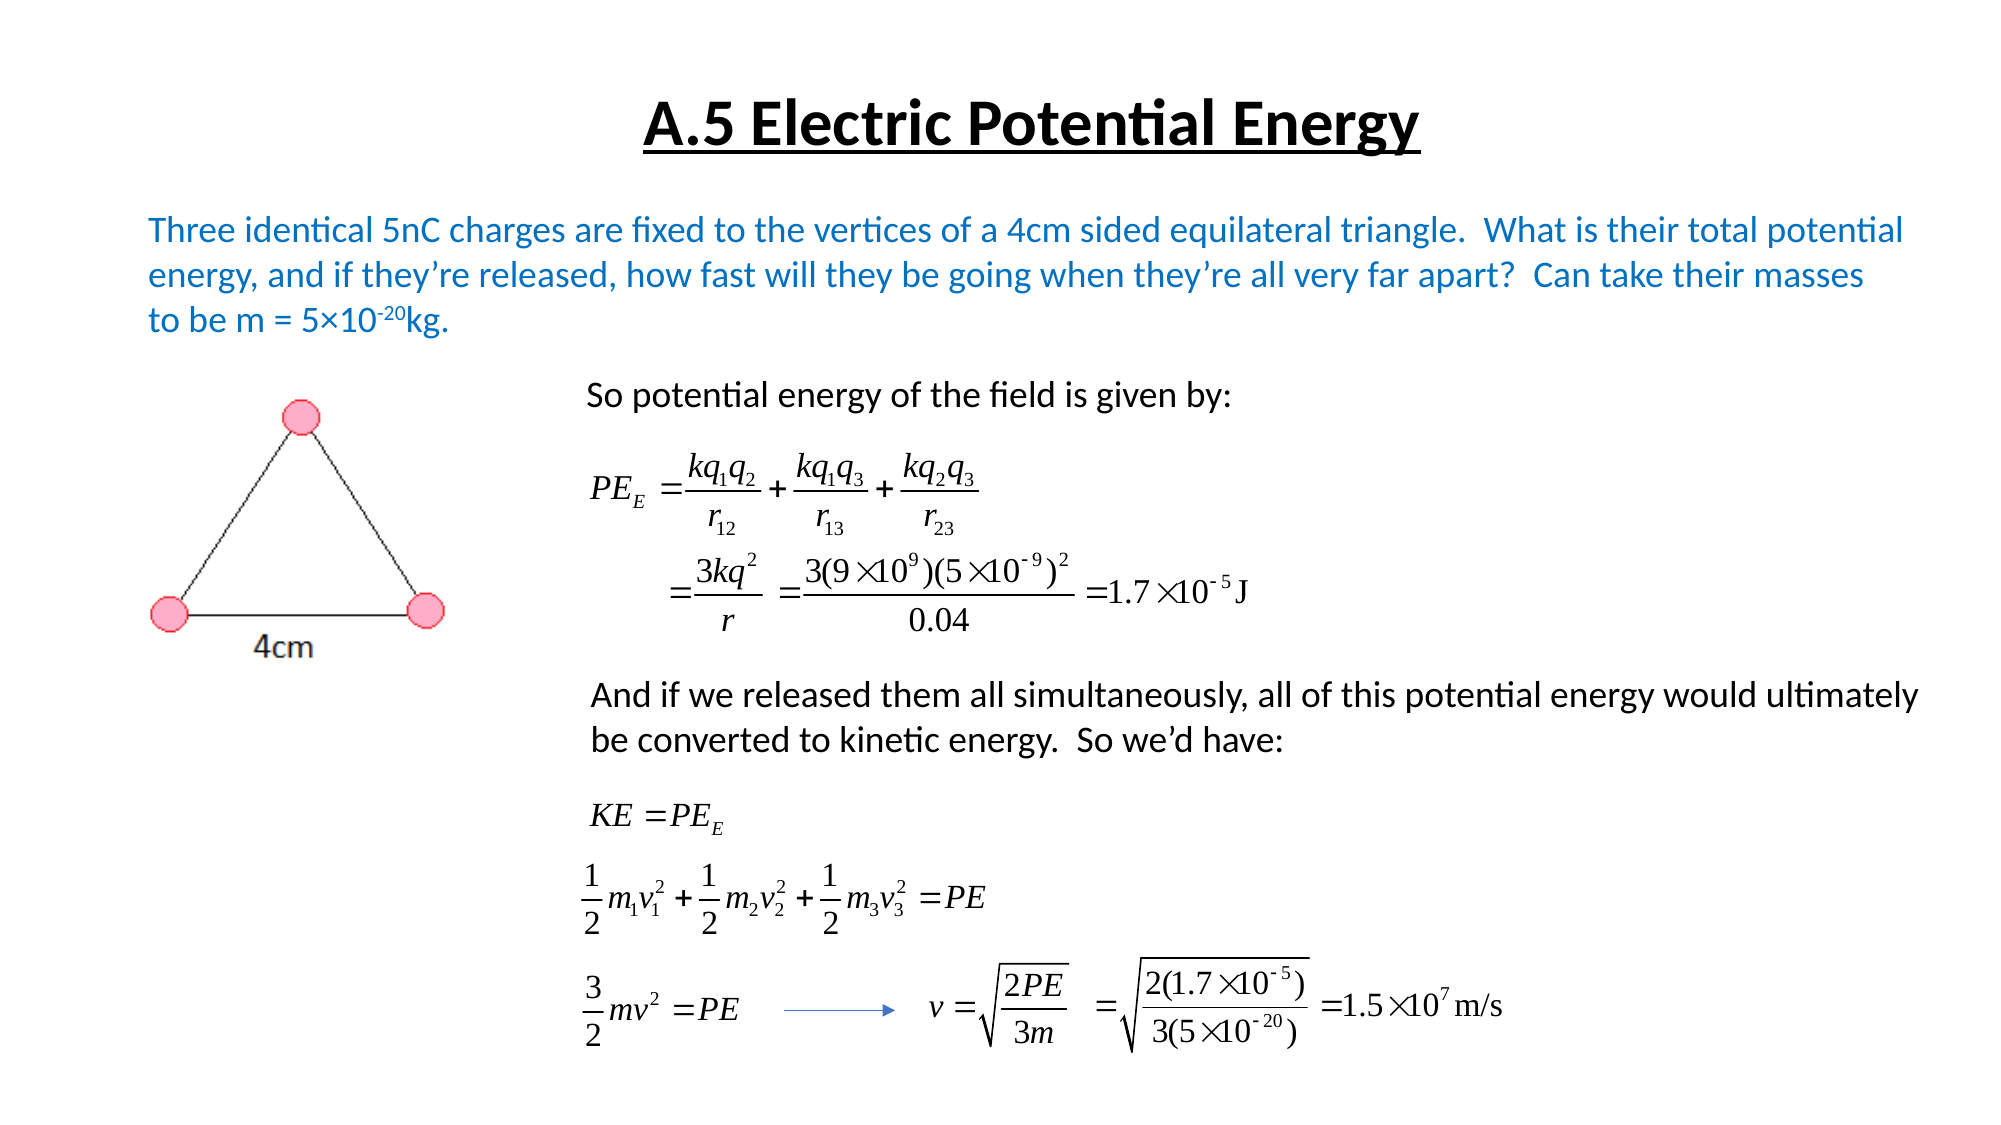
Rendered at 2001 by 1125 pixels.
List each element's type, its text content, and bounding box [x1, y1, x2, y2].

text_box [661, 542, 770, 639]
text_box So potential energy of the field is given by: [571, 362, 1249, 423]
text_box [1087, 951, 1511, 1059]
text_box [583, 793, 730, 844]
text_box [122, 362, 501, 696]
text_box A.5 Electric Potential Energy [628, 80, 1626, 182]
text_box Three identical 5nC charges are fixed to the vertices of a 4cm sided equilateral triangle. What is their total potential energy, and if they’re released, how fast will they be going when they’re all very far apart? Can take their masses to be m = 5×10-20kg. [133, 197, 1930, 347]
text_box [583, 444, 987, 543]
text_box And if we released them all simultaneously, all of this potential energy would ultimately be converted to kinetic energy. So we’d have: [575, 662, 1936, 768]
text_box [577, 966, 747, 1054]
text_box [924, 955, 1076, 1054]
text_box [576, 854, 993, 942]
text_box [770, 542, 1256, 639]
